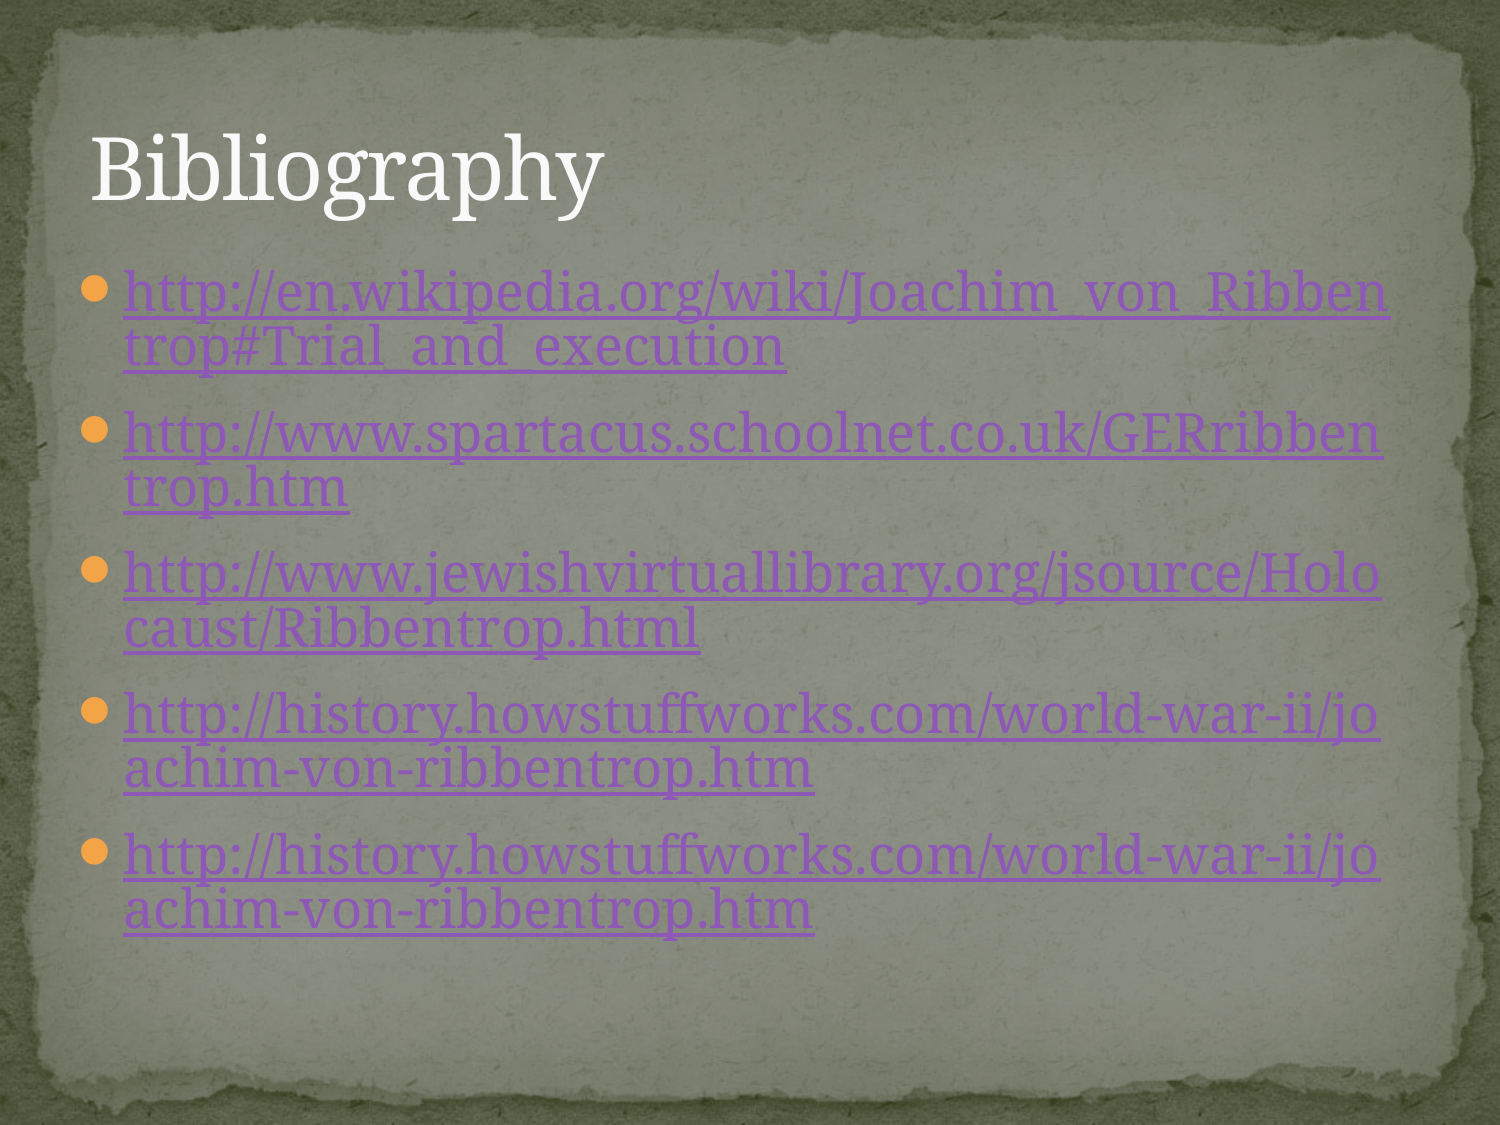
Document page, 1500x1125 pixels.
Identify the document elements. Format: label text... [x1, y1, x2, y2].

title Bibliography [74, 24, 1425, 225]
list http://en.wikipedia.org/wiki/Joachim_von_Ribbentrop#Trial_and_execution http://www.spartacus.schoolnet.co.uk/GERribbentrop.htm http://www.jewishvirtuallibrary.org/jsource/Holocaust/Ribbentrop.html http://history.howstuffworks.com/world-war-ii/joachim-von-ribbentrop.htm http://history.howstuffworks.com/world-war-ii/joachim-von-ribbentrop.htm [62, 249, 1413, 1000]
